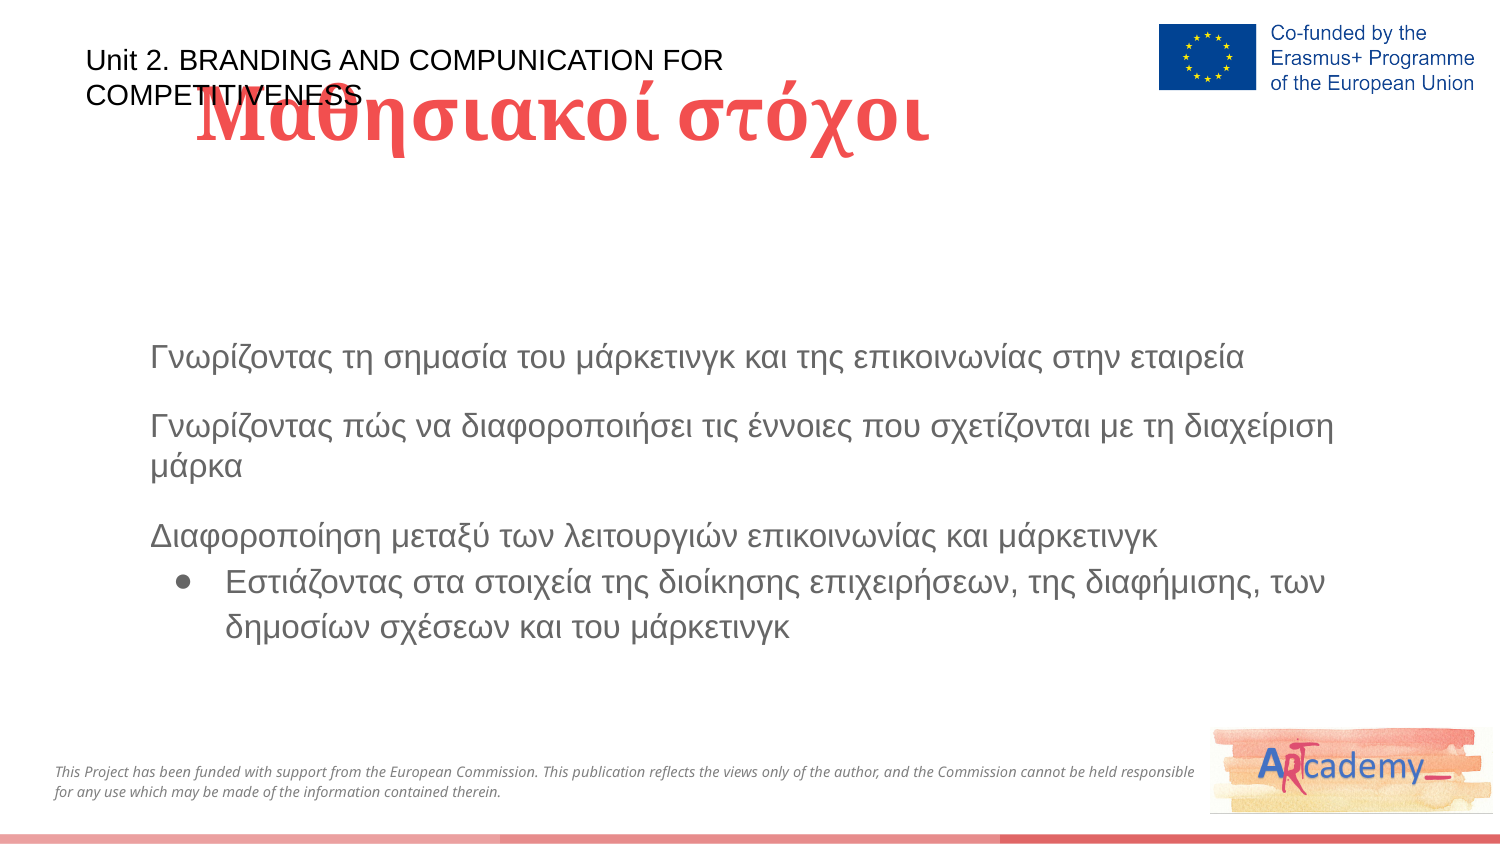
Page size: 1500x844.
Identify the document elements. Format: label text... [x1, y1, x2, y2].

title Μαθησιακοί στόχοι [180, 53, 1352, 261]
picture [1158, 24, 1474, 94]
picture [1210, 709, 1493, 844]
list Γνωρίζοντας τη σημασία του μάρκετινγκ και της επικοινωνίας στην εταιρεία Γνωρίζοντας πώς να διαφοροποιήσει τις έννοιες που σχετίζονται με τη διαχείριση μάρκα Διαφοροποίηση μεταξύ των λειτουργιών επικοινωνίας και μάρκετινγκ Εστιάζοντας στα στοιχεία της διοίκησης επιχειρήσεων, της διαφήμισης, των δημοσίων σχέσεων και του μάρκετινγκ [135, 320, 1409, 726]
text_box Unit 2. BRANDING AND COMPUNICATION FOR COMPETITIVENESS [70, 33, 750, 119]
text_box This Project has been funded with support from the European Commission. This publication reflects the views only of the author, and the Commission cannot be held responsible for any use which may be made of the information contained therein. [39, 754, 1205, 799]
